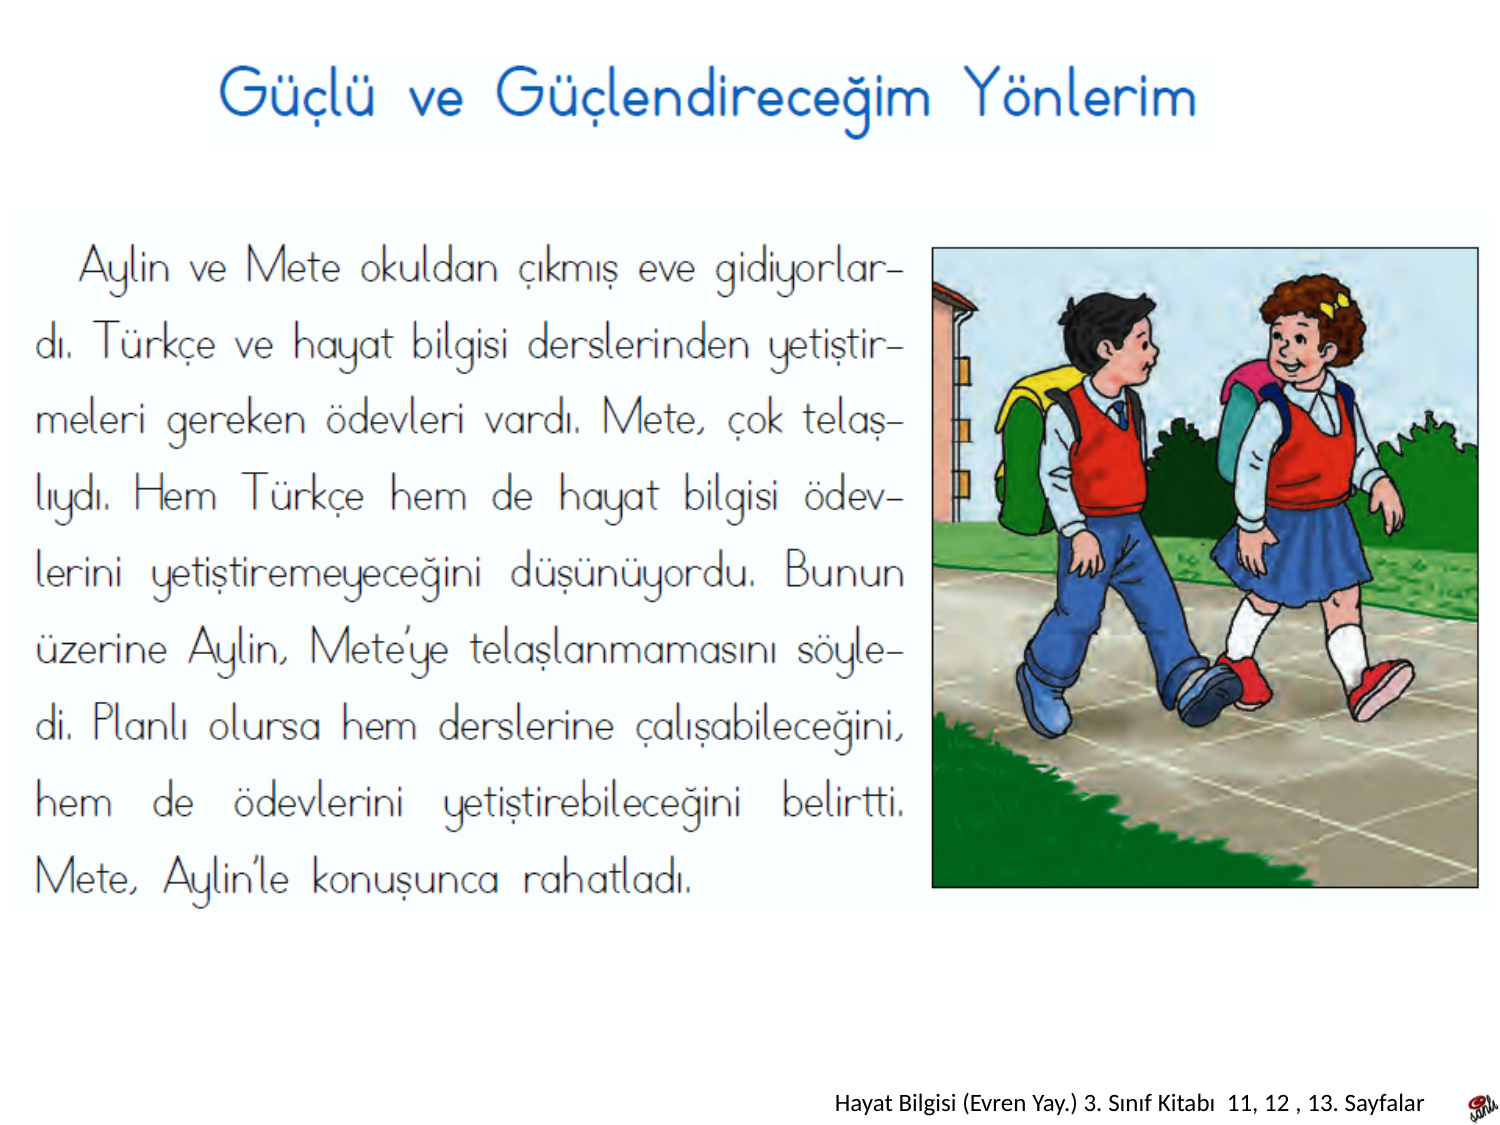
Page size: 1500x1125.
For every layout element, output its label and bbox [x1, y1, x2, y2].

picture [1462, 1090, 1499, 1124]
picture [9, 213, 1490, 912]
picture [210, 58, 1214, 151]
